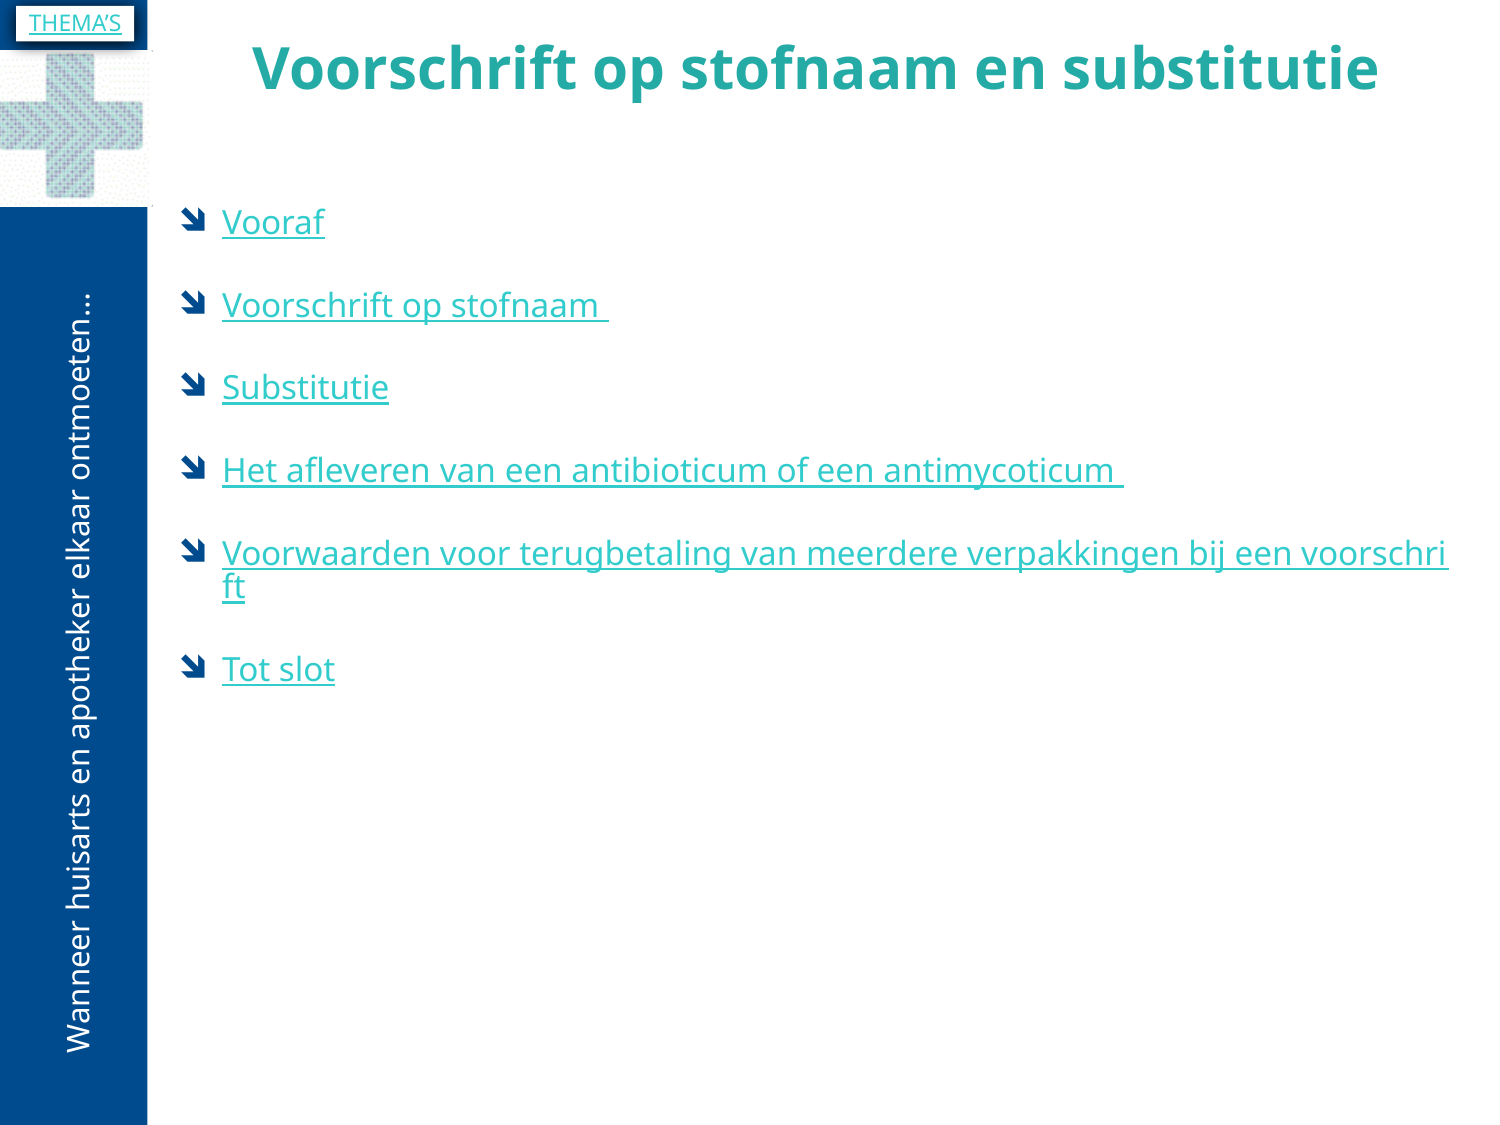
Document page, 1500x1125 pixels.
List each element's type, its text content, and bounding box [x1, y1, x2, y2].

list Voorschrift op stofnaam en substitutie [174, 32, 1474, 133]
list Vooraf Voorschrift op stofnaam Substitutie Het afleveren van een antibioticum of een antimycoticum Voorwaarden voor terugbetaling van meerdere verpakkingen bij een voorschrift Tot slot [163, 193, 1474, 1085]
text_box THEMA’S [15, 5, 135, 42]
picture [0, 50, 154, 207]
